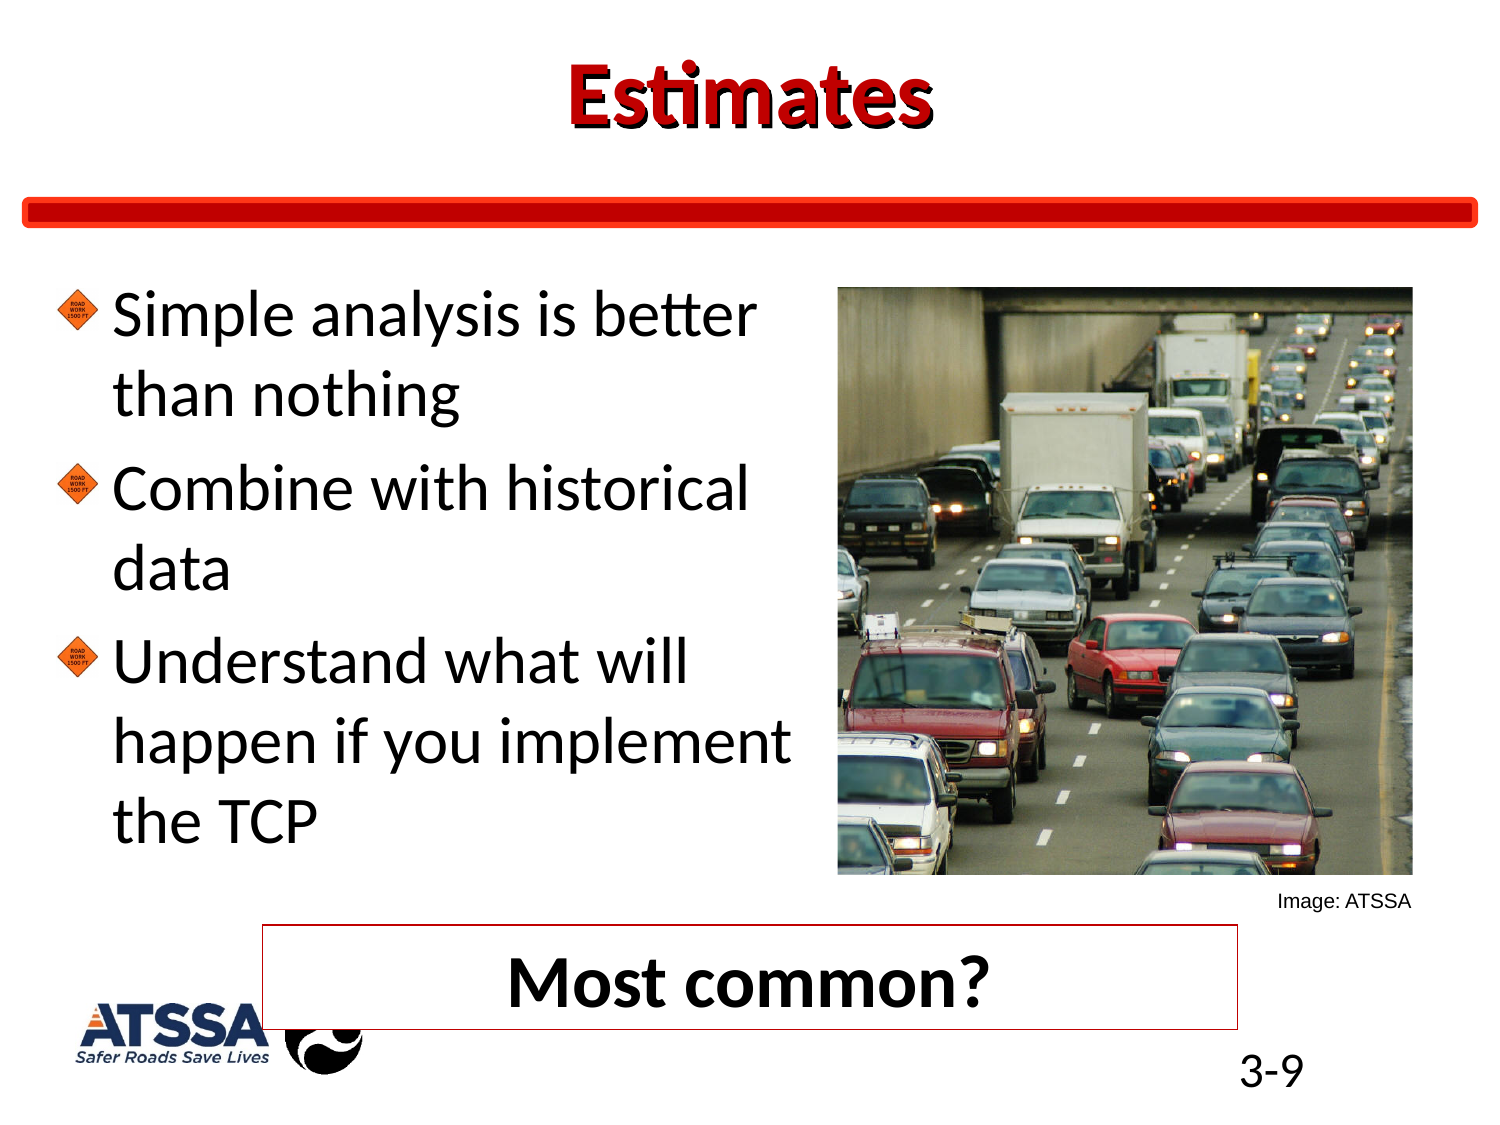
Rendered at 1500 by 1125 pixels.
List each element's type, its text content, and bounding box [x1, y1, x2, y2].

picture [837, 287, 1413, 876]
title Estimates [0, 0, 1500, 188]
list Simple analysis is better than nothing Combine with historical data Understand what will happen if you implement the TCP [41, 262, 826, 1013]
picture [75, 1013, 269, 1063]
picture [276, 1030, 370, 1077]
picture [56, 288, 99, 331]
picture [56, 635, 99, 678]
text_box Most common? [262, 924, 1238, 1030]
text_box Image: ATSSA [1262, 879, 1433, 920]
picture [56, 462, 99, 505]
